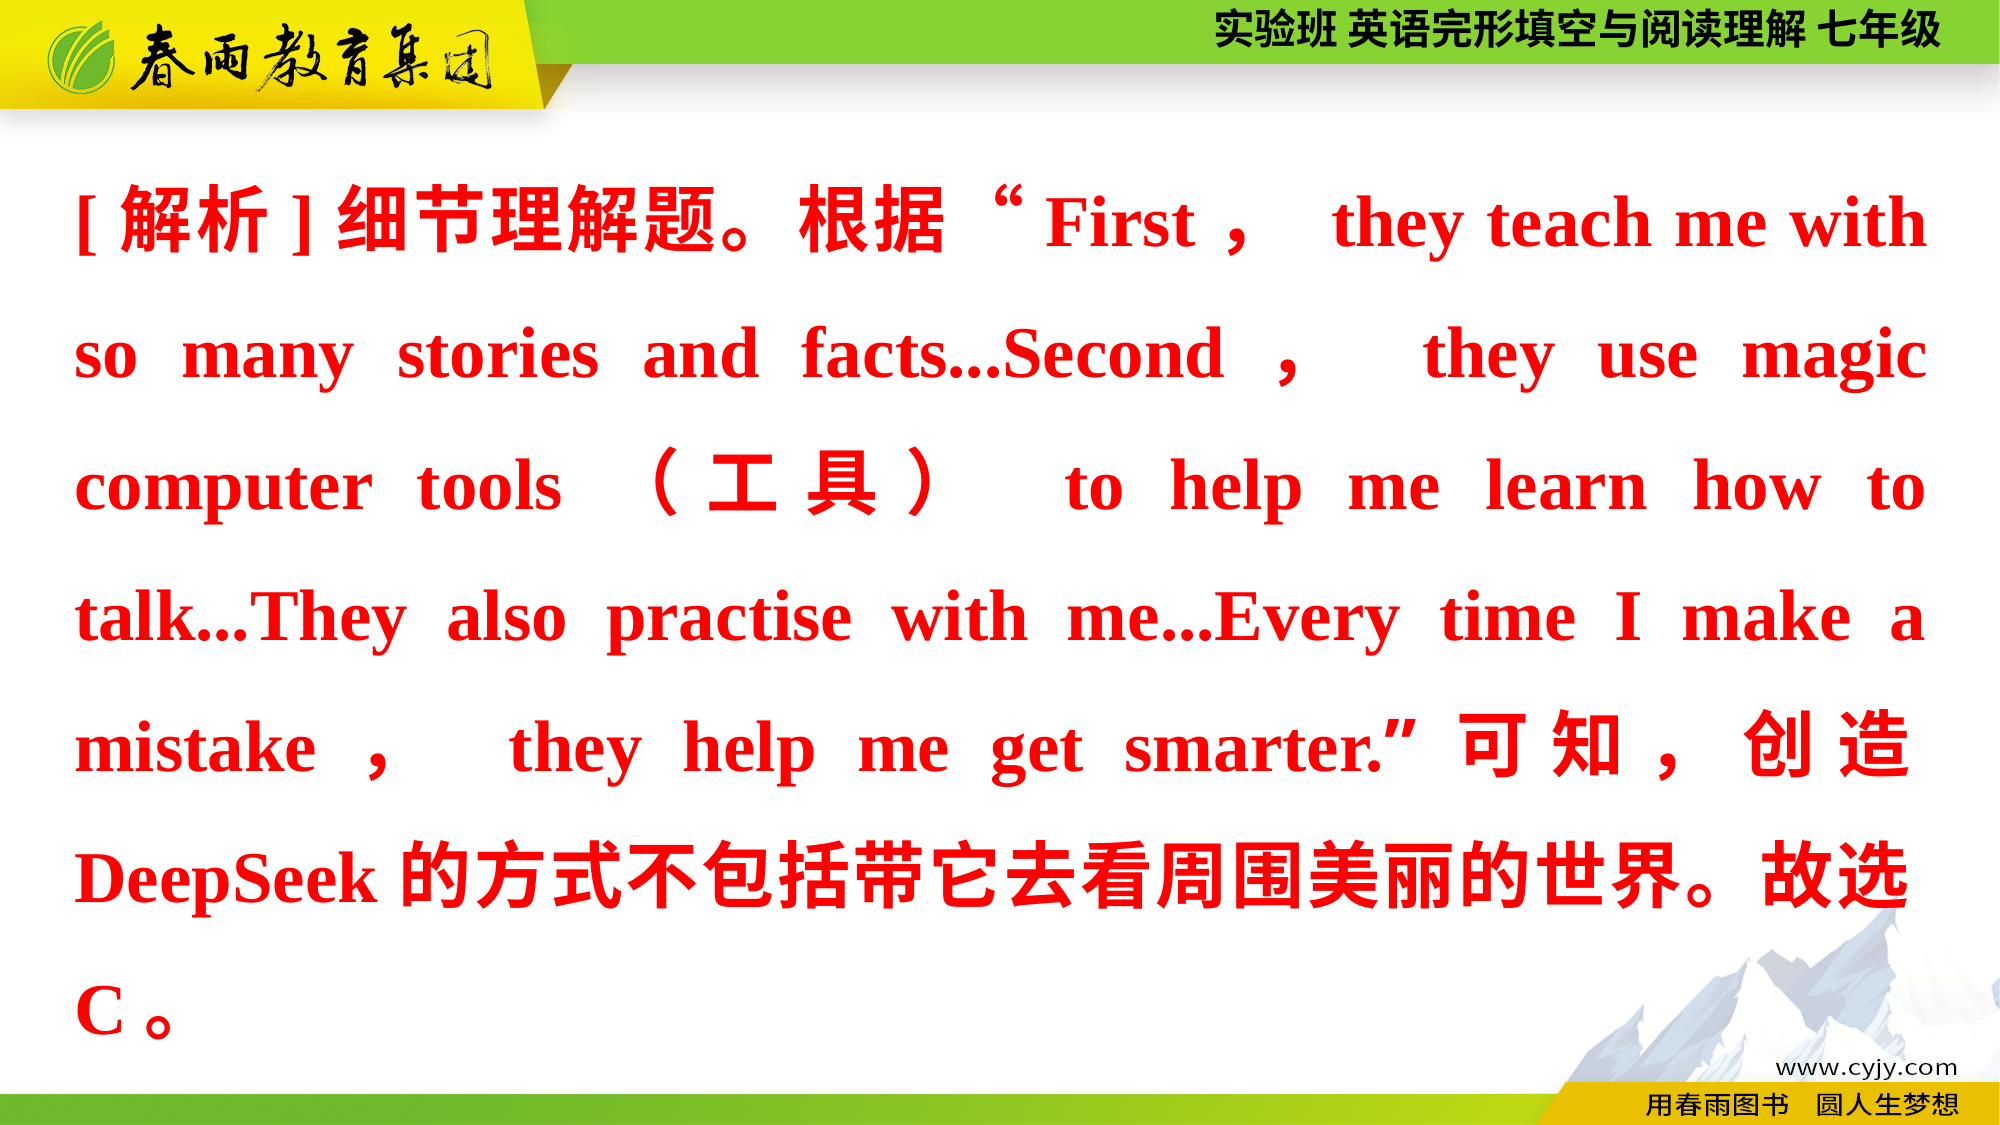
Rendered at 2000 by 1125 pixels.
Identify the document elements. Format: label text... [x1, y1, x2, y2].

list [解析]细节理解题。根据“First， they teach me with so many stories and facts...Second， they use magic computer tools（工具） to help me learn how to talk...They also practise with me...Every time I make a mistake， they help me get smarter.”可知，创造DeepSeek的方式不包括带它去看周围美丽的世界。故选C。 [59, 122, 1944, 916]
picture [0, 0, 2000, 1125]
